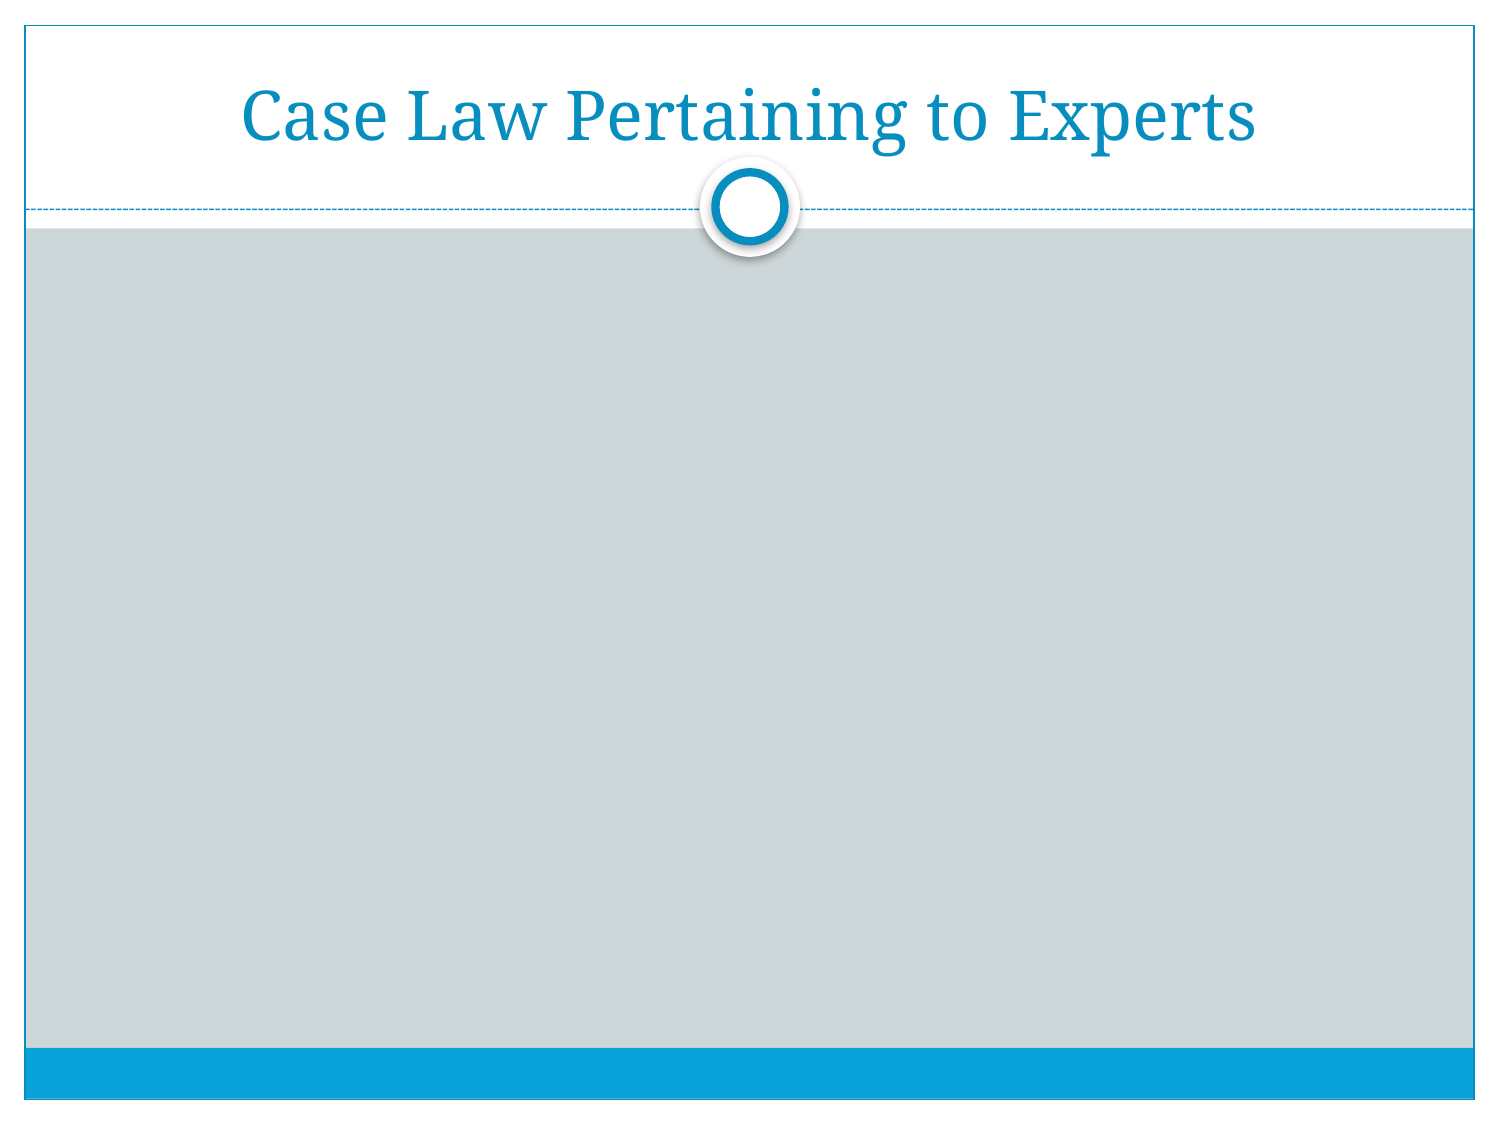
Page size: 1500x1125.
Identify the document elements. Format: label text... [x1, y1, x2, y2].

title Case Law Pertaining to Experts [49, 37, 1450, 162]
